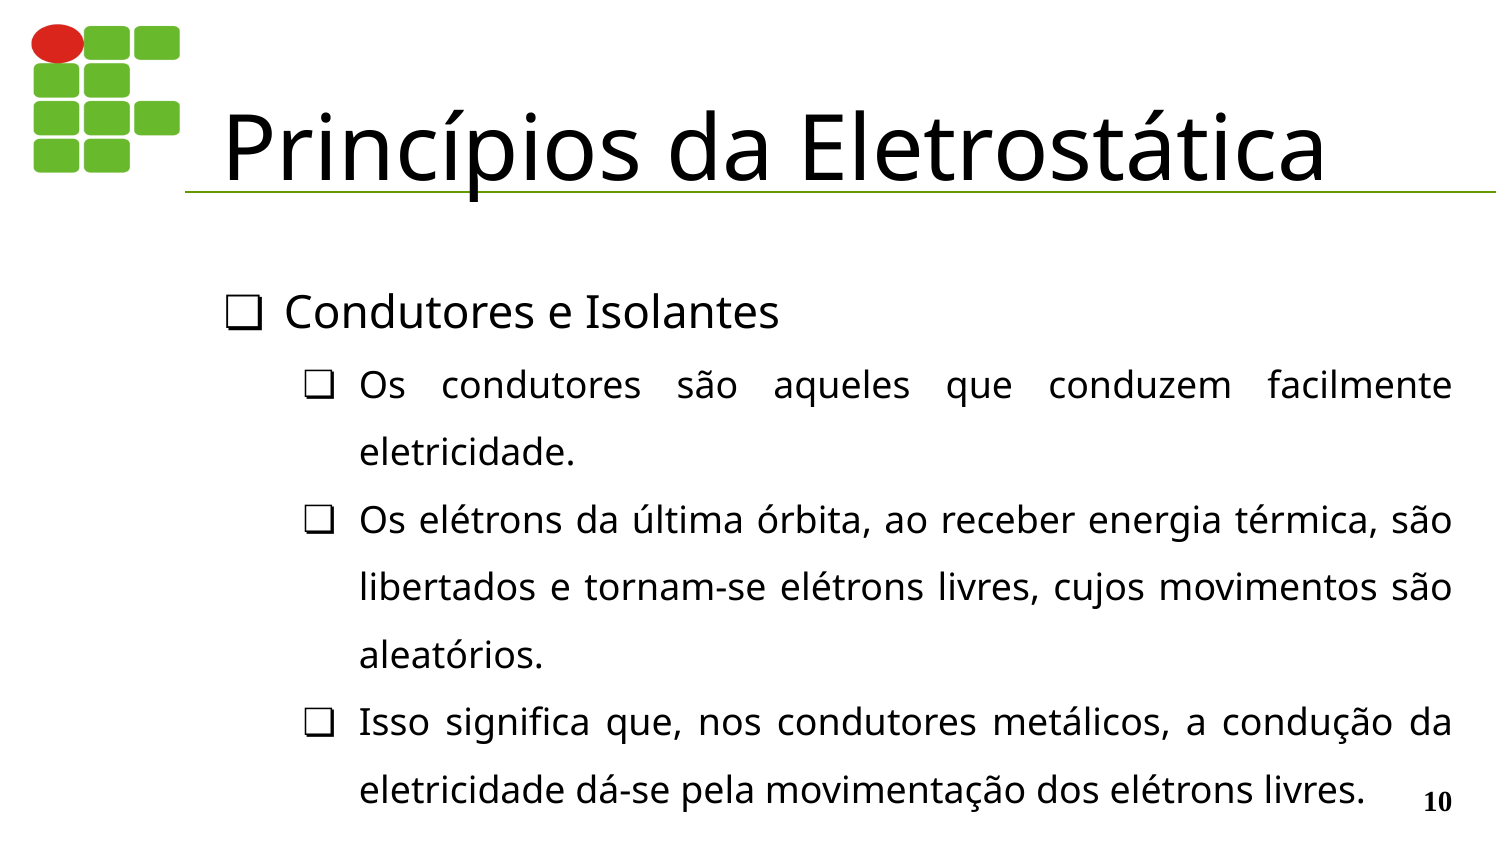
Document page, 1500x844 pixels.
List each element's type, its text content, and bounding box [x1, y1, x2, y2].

list Condutores e Isolantes Os condutores são aqueles que conduzem facilmente eletricidade. Os elétrons da última órbita, ao receber energia térmica, são libertados e tornam-se elétrons livres, cujos movimentos são aleatórios. Isso significa que, nos condutores metálicos, a condução da eletricidade dá-se pela movimentação dos elétrons livres. [193, 248, 1469, 825]
title Princípios da Eletrostática [206, 26, 1468, 207]
picture [29, 23, 182, 174]
